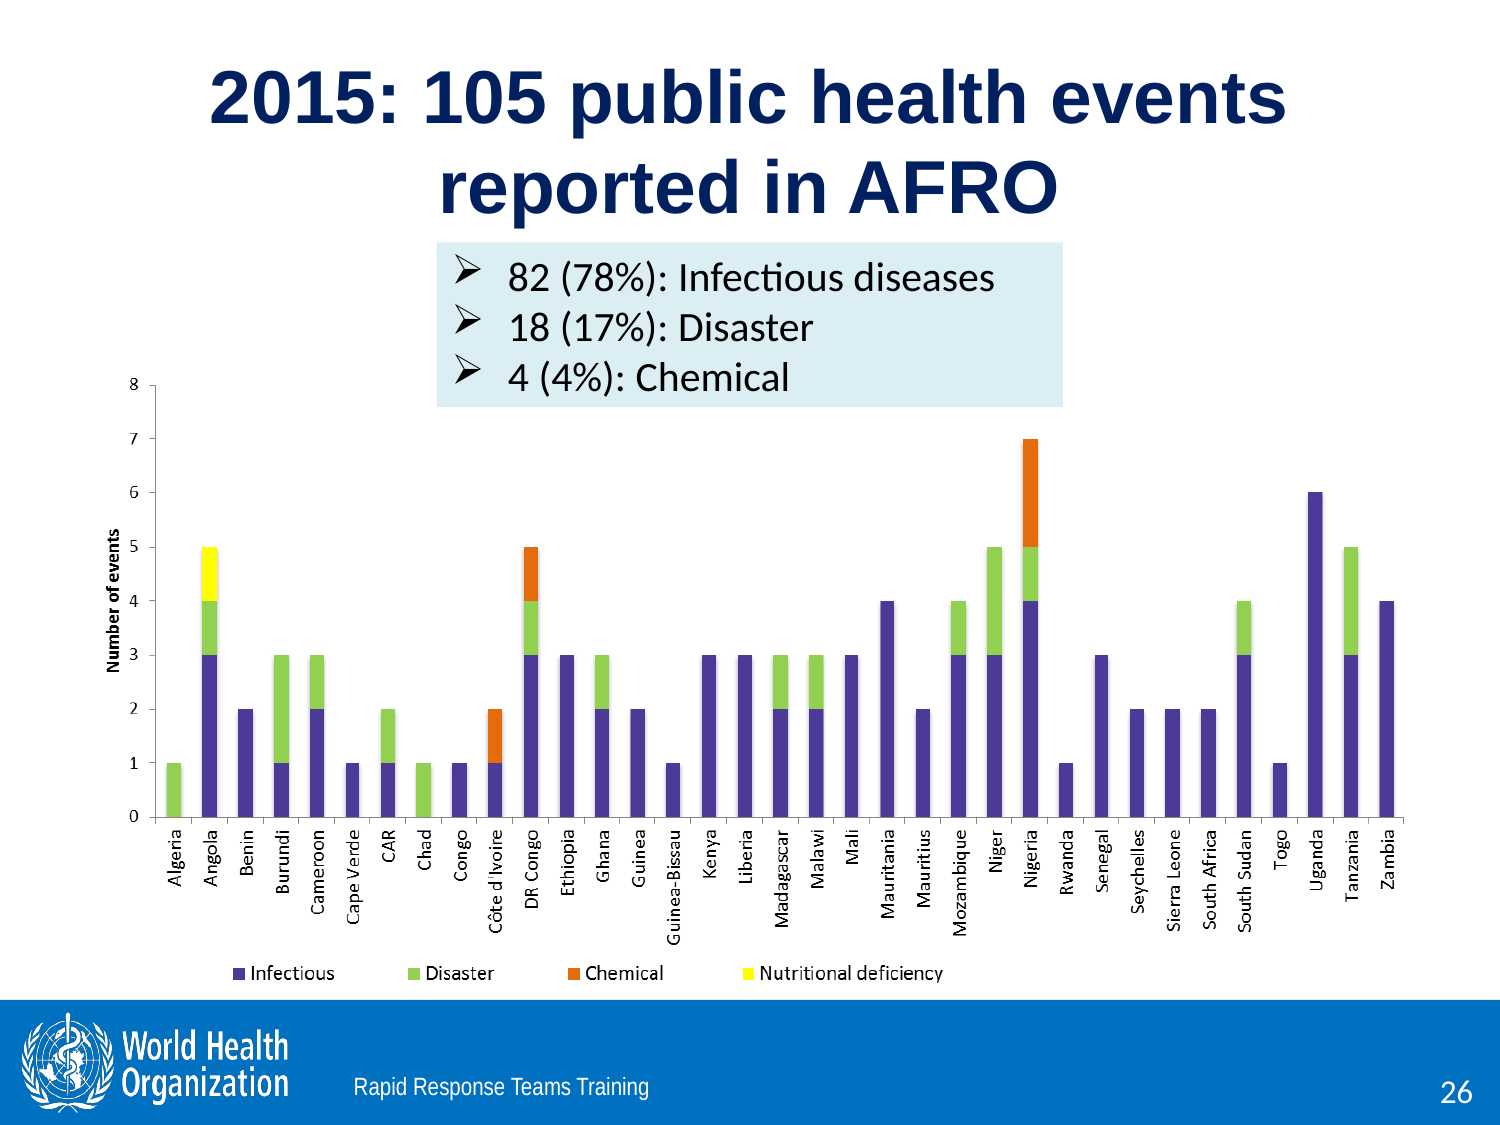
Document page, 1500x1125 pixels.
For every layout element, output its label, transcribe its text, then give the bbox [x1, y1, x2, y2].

title 2015: 105 public health events reported in AFRO [75, 45, 1424, 233]
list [74, 363, 1426, 988]
picture [21, 1012, 288, 1113]
text_box 82 (78%): Infectious diseases 18 (17%): Disaster 4 (4%): Chemical [436, 242, 1063, 362]
